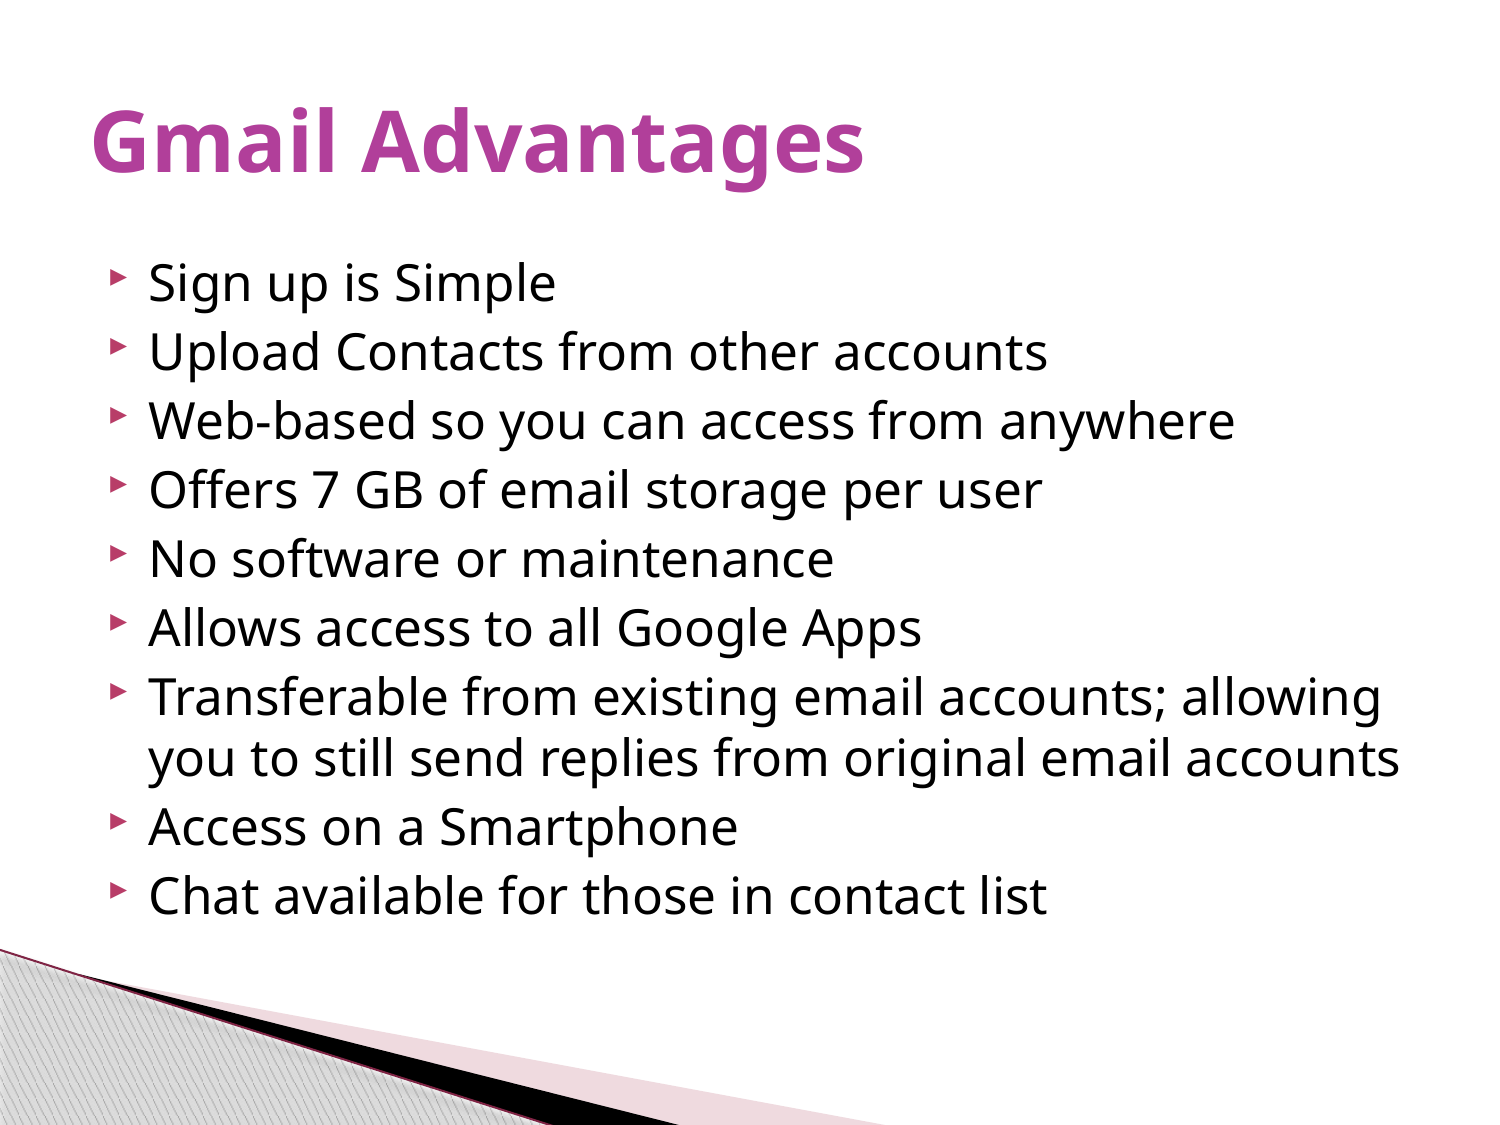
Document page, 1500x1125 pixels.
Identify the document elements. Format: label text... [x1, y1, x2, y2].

title Gmail Advantages [75, 45, 1425, 233]
list Sign up is Simple Upload Contacts from other accounts Web-based so you can access from anywhere Offers 7 GB of email storage per user No software or maintenance Allows access to all Google Apps Transferable from existing email accounts; allowing you to still send replies from original email accounts Access on a Smartphone Chat available for those in contact list [75, 243, 1425, 986]
